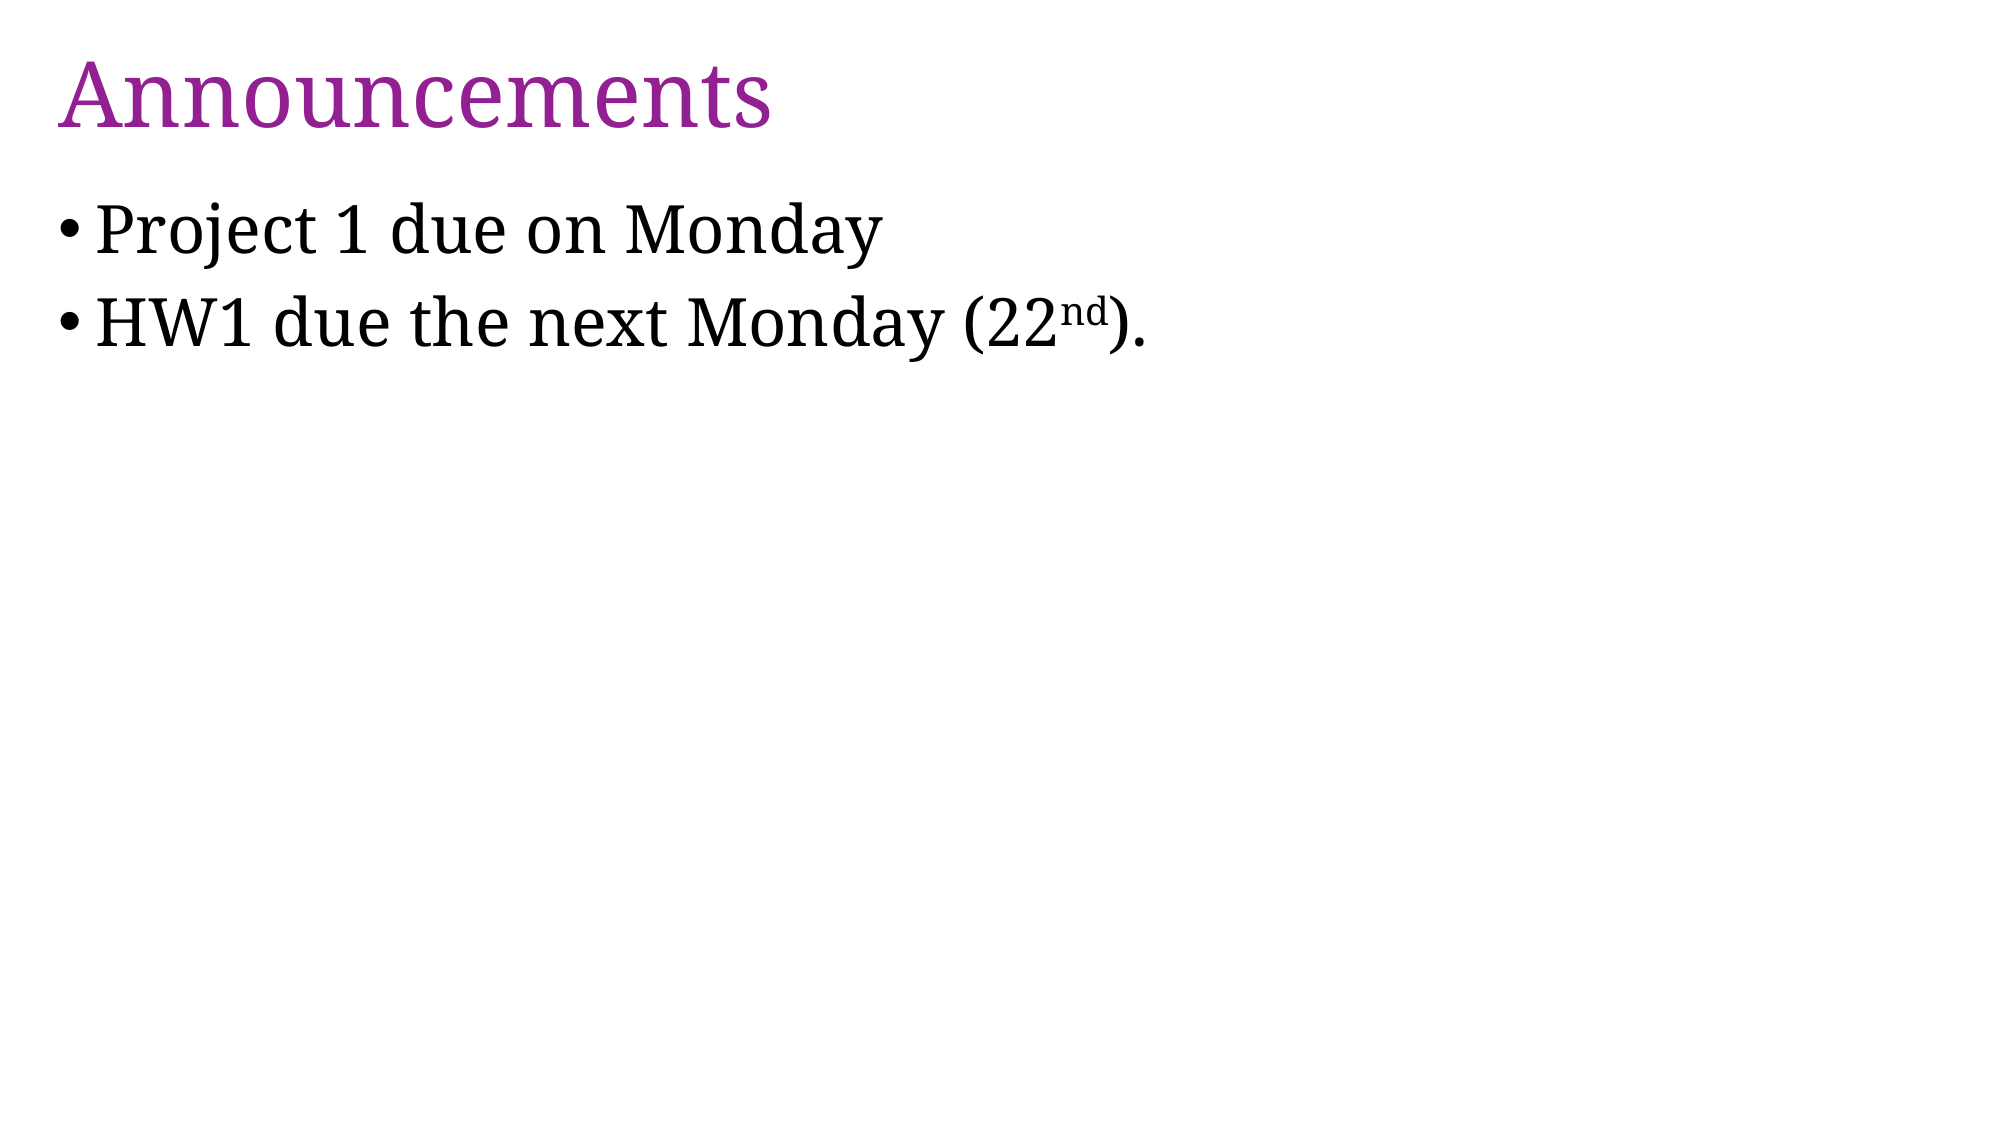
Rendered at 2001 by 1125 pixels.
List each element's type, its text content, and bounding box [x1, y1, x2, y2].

list Project 1 due on Monday HW1 due the next Monday (22nd). [43, 188, 1953, 1106]
title Announcements [43, 25, 1953, 171]
